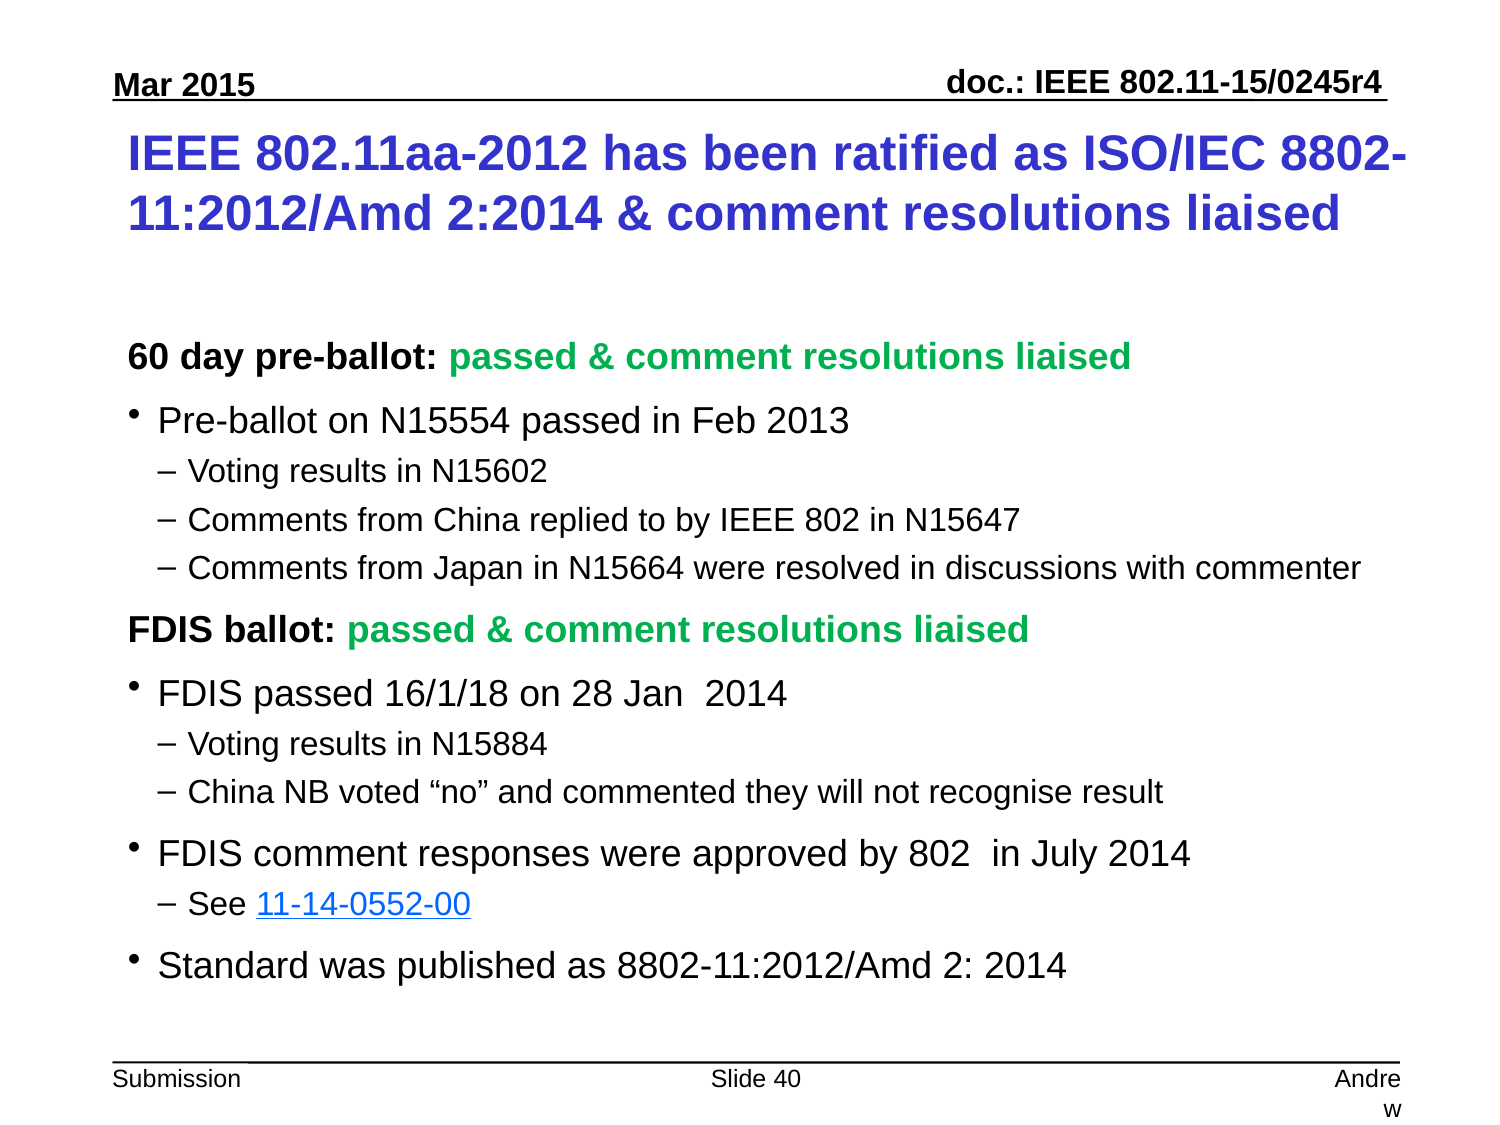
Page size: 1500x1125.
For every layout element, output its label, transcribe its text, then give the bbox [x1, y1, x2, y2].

footer Andrew Myles, Cisco [1320, 1061, 1402, 1093]
title IEEE 802.11aa-2012 has been ratified as ISO/IEC 8802-11:2012/Amd 2:2014 & comment resolutions liaised [112, 112, 1500, 288]
list 60 day pre-ballot: passed & comment resolutions liaised Pre-ballot on N15554 passed in Feb 2013 Voting results in N15602 Comments from China replied to by IEEE 802 in N15647 Comments from Japan in N15664 were resolved in discussions with commenter FDIS ballot: passed & comment resolutions liaised FDIS passed 16/1/18 on 28 Jan 2014 Voting results in N15884 China NB voted “no” and commented they will not recognise result FDIS comment responses were approved by 802 in July 2014 See 11-14-0552-00 Standard was published as 8802-11:2012/Amd 2: 2014 [112, 324, 1388, 1000]
slide_number Slide 40 [709, 1061, 803, 1093]
